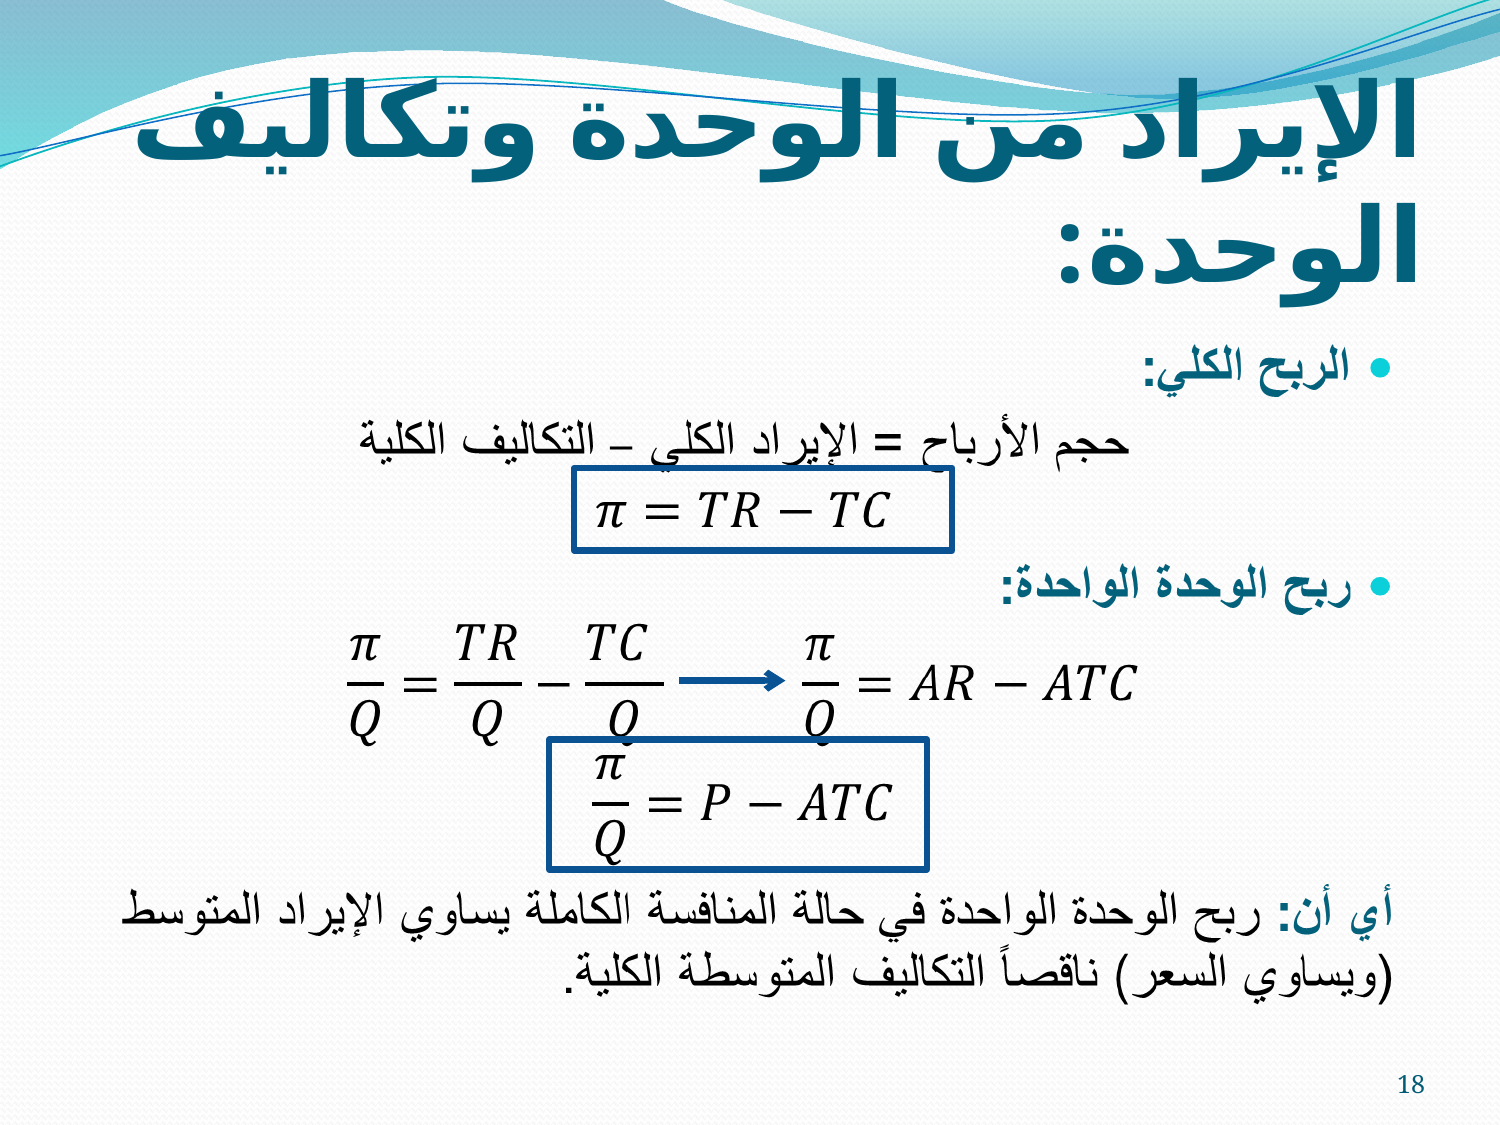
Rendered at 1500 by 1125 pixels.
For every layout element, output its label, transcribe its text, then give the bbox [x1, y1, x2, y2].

slide_number 18 [1299, 1042, 1425, 1103]
text_box [572, 466, 954, 553]
table_cell 390 [682, 684, 766, 690]
title الإيراد من الوحدة وتكاليف الوحدة: [75, 115, 1425, 303]
text_box [547, 738, 929, 872]
list [75, 317, 1425, 1038]
